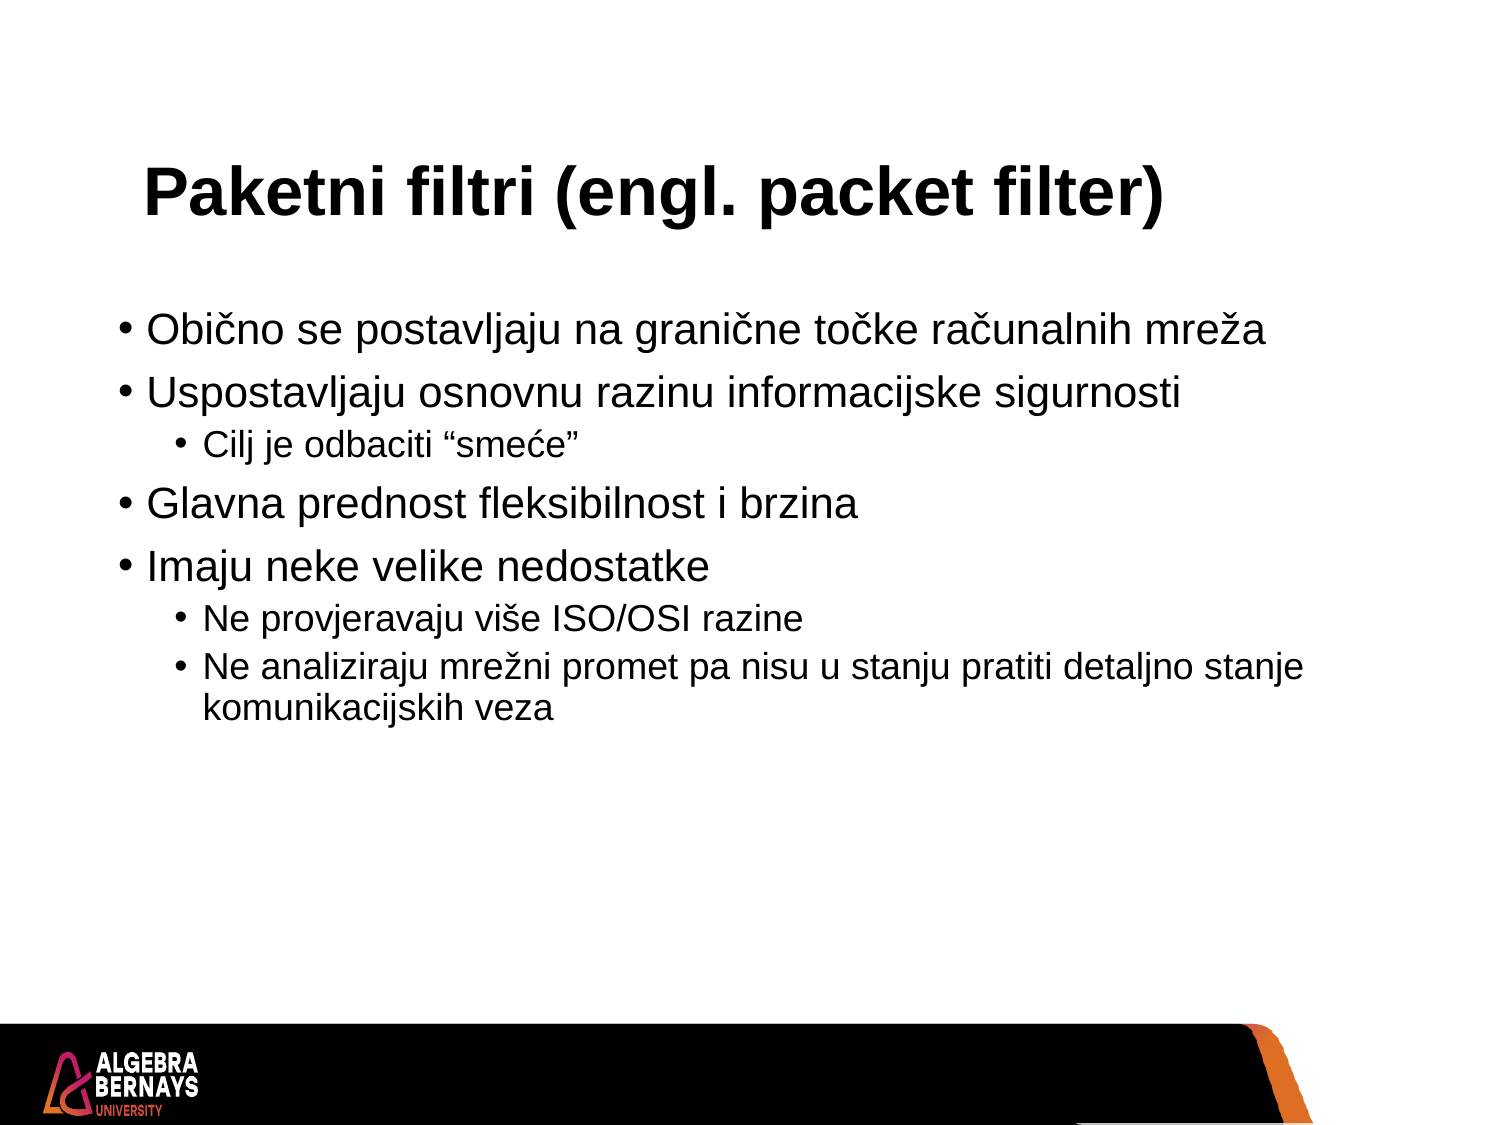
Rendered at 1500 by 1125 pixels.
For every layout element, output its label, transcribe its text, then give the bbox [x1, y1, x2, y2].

list Obično se postavljaju na granične točke računalnih mreža Uspostavljaju osnovnu razinu informacijske sigurnosti Cilj je odbaciti “smeće” Glavna prednost fleksibilnost i brzina Imaju neke velike nedostatke Ne provjeravaju više ISO/OSI razine Ne analiziraju mrežni promet pa nisu u stanju pratiti detaljno stanje komunikacijskih veza [103, 299, 1397, 1014]
text_box Paketni filtri (engl. packet filter) [128, 84, 1422, 303]
picture [0, 1023, 1468, 1125]
